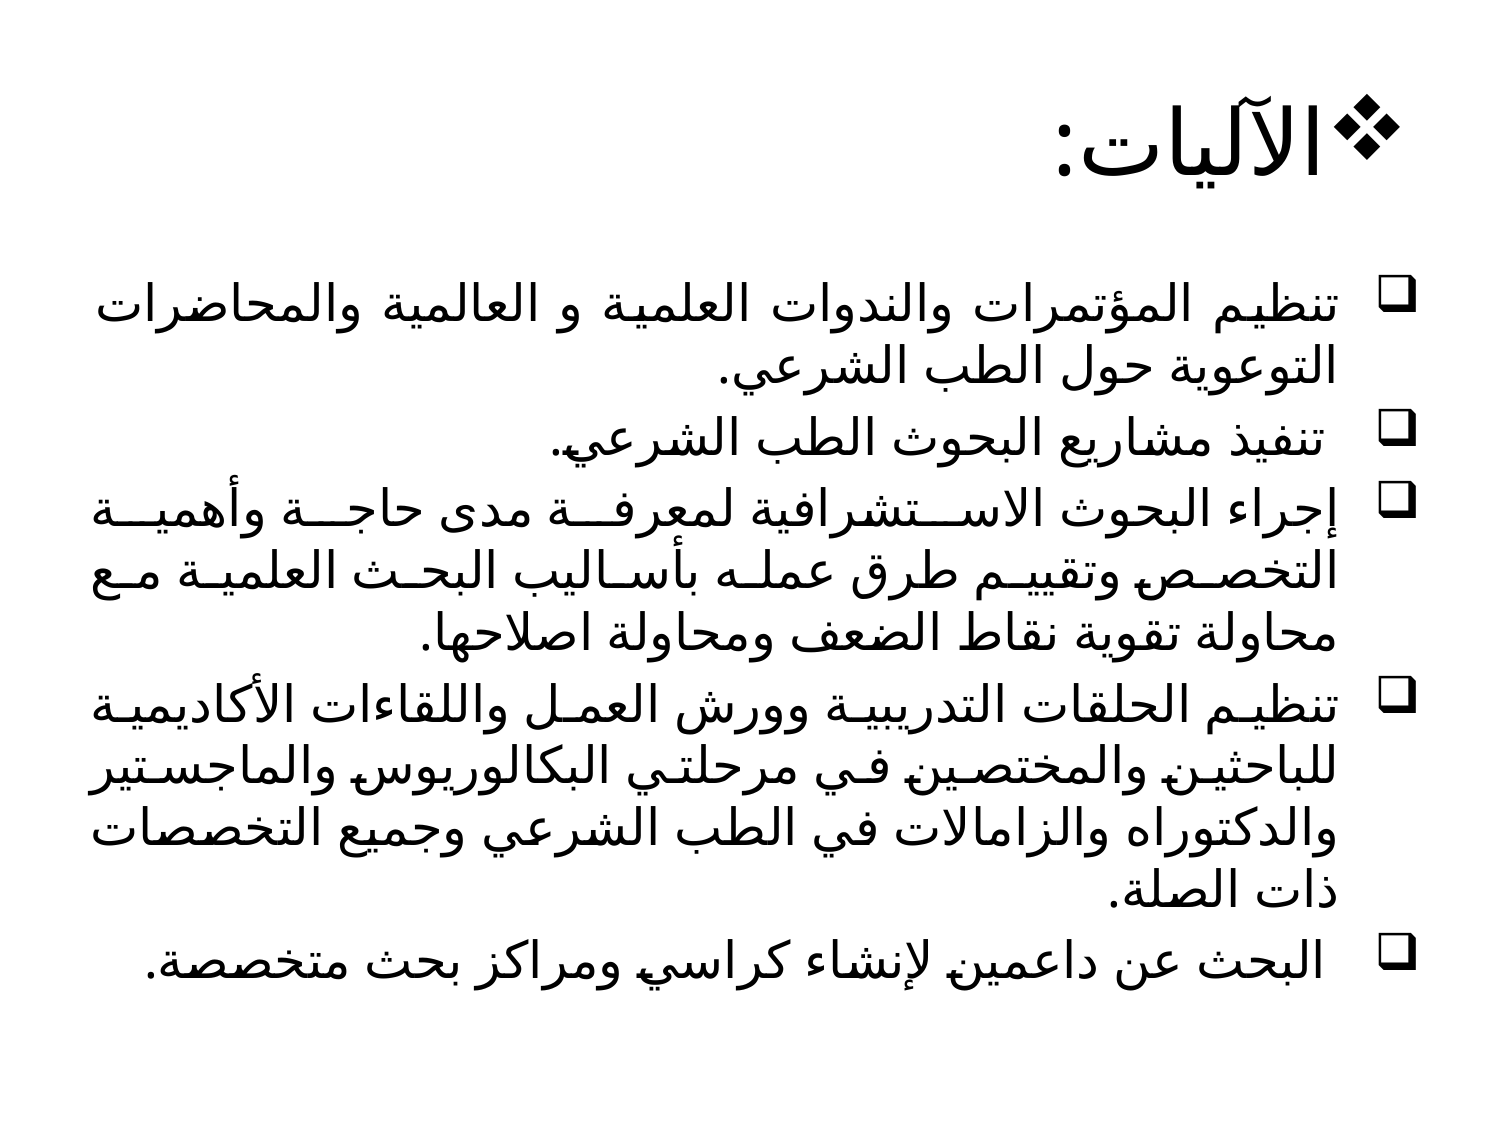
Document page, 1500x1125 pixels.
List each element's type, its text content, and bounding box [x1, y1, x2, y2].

list تنظيم المؤتمرات والندوات العلمية و العالمية والمحاضرات التوعوية حول الطب الشرعي. تنفيذ مشاريع البحوث الطب الشرعي. إجراء البحوث الاستشرافية لمعرفة مدى حاجة وأهمية التخصص وتقييم طرق عمله بأساليب البحث العلمية مع محاولة تقوية نقاط الضعف ومحاولة اصلاحها. تنظيم الحلقات التدريبية وورش العمل واللقاءات الأكاديمية للباحثين والمختصين في مرحلتي البكالوريوس والماجستير والدكتوراه والزامالات في الطب الشرعي وجميع التخصصات ذات الصلة. البحث عن داعمين لإنشاء كراسي ومراكز بحث متخصصة. [75, 262, 1425, 1005]
title الآليات: [75, 45, 1425, 233]
